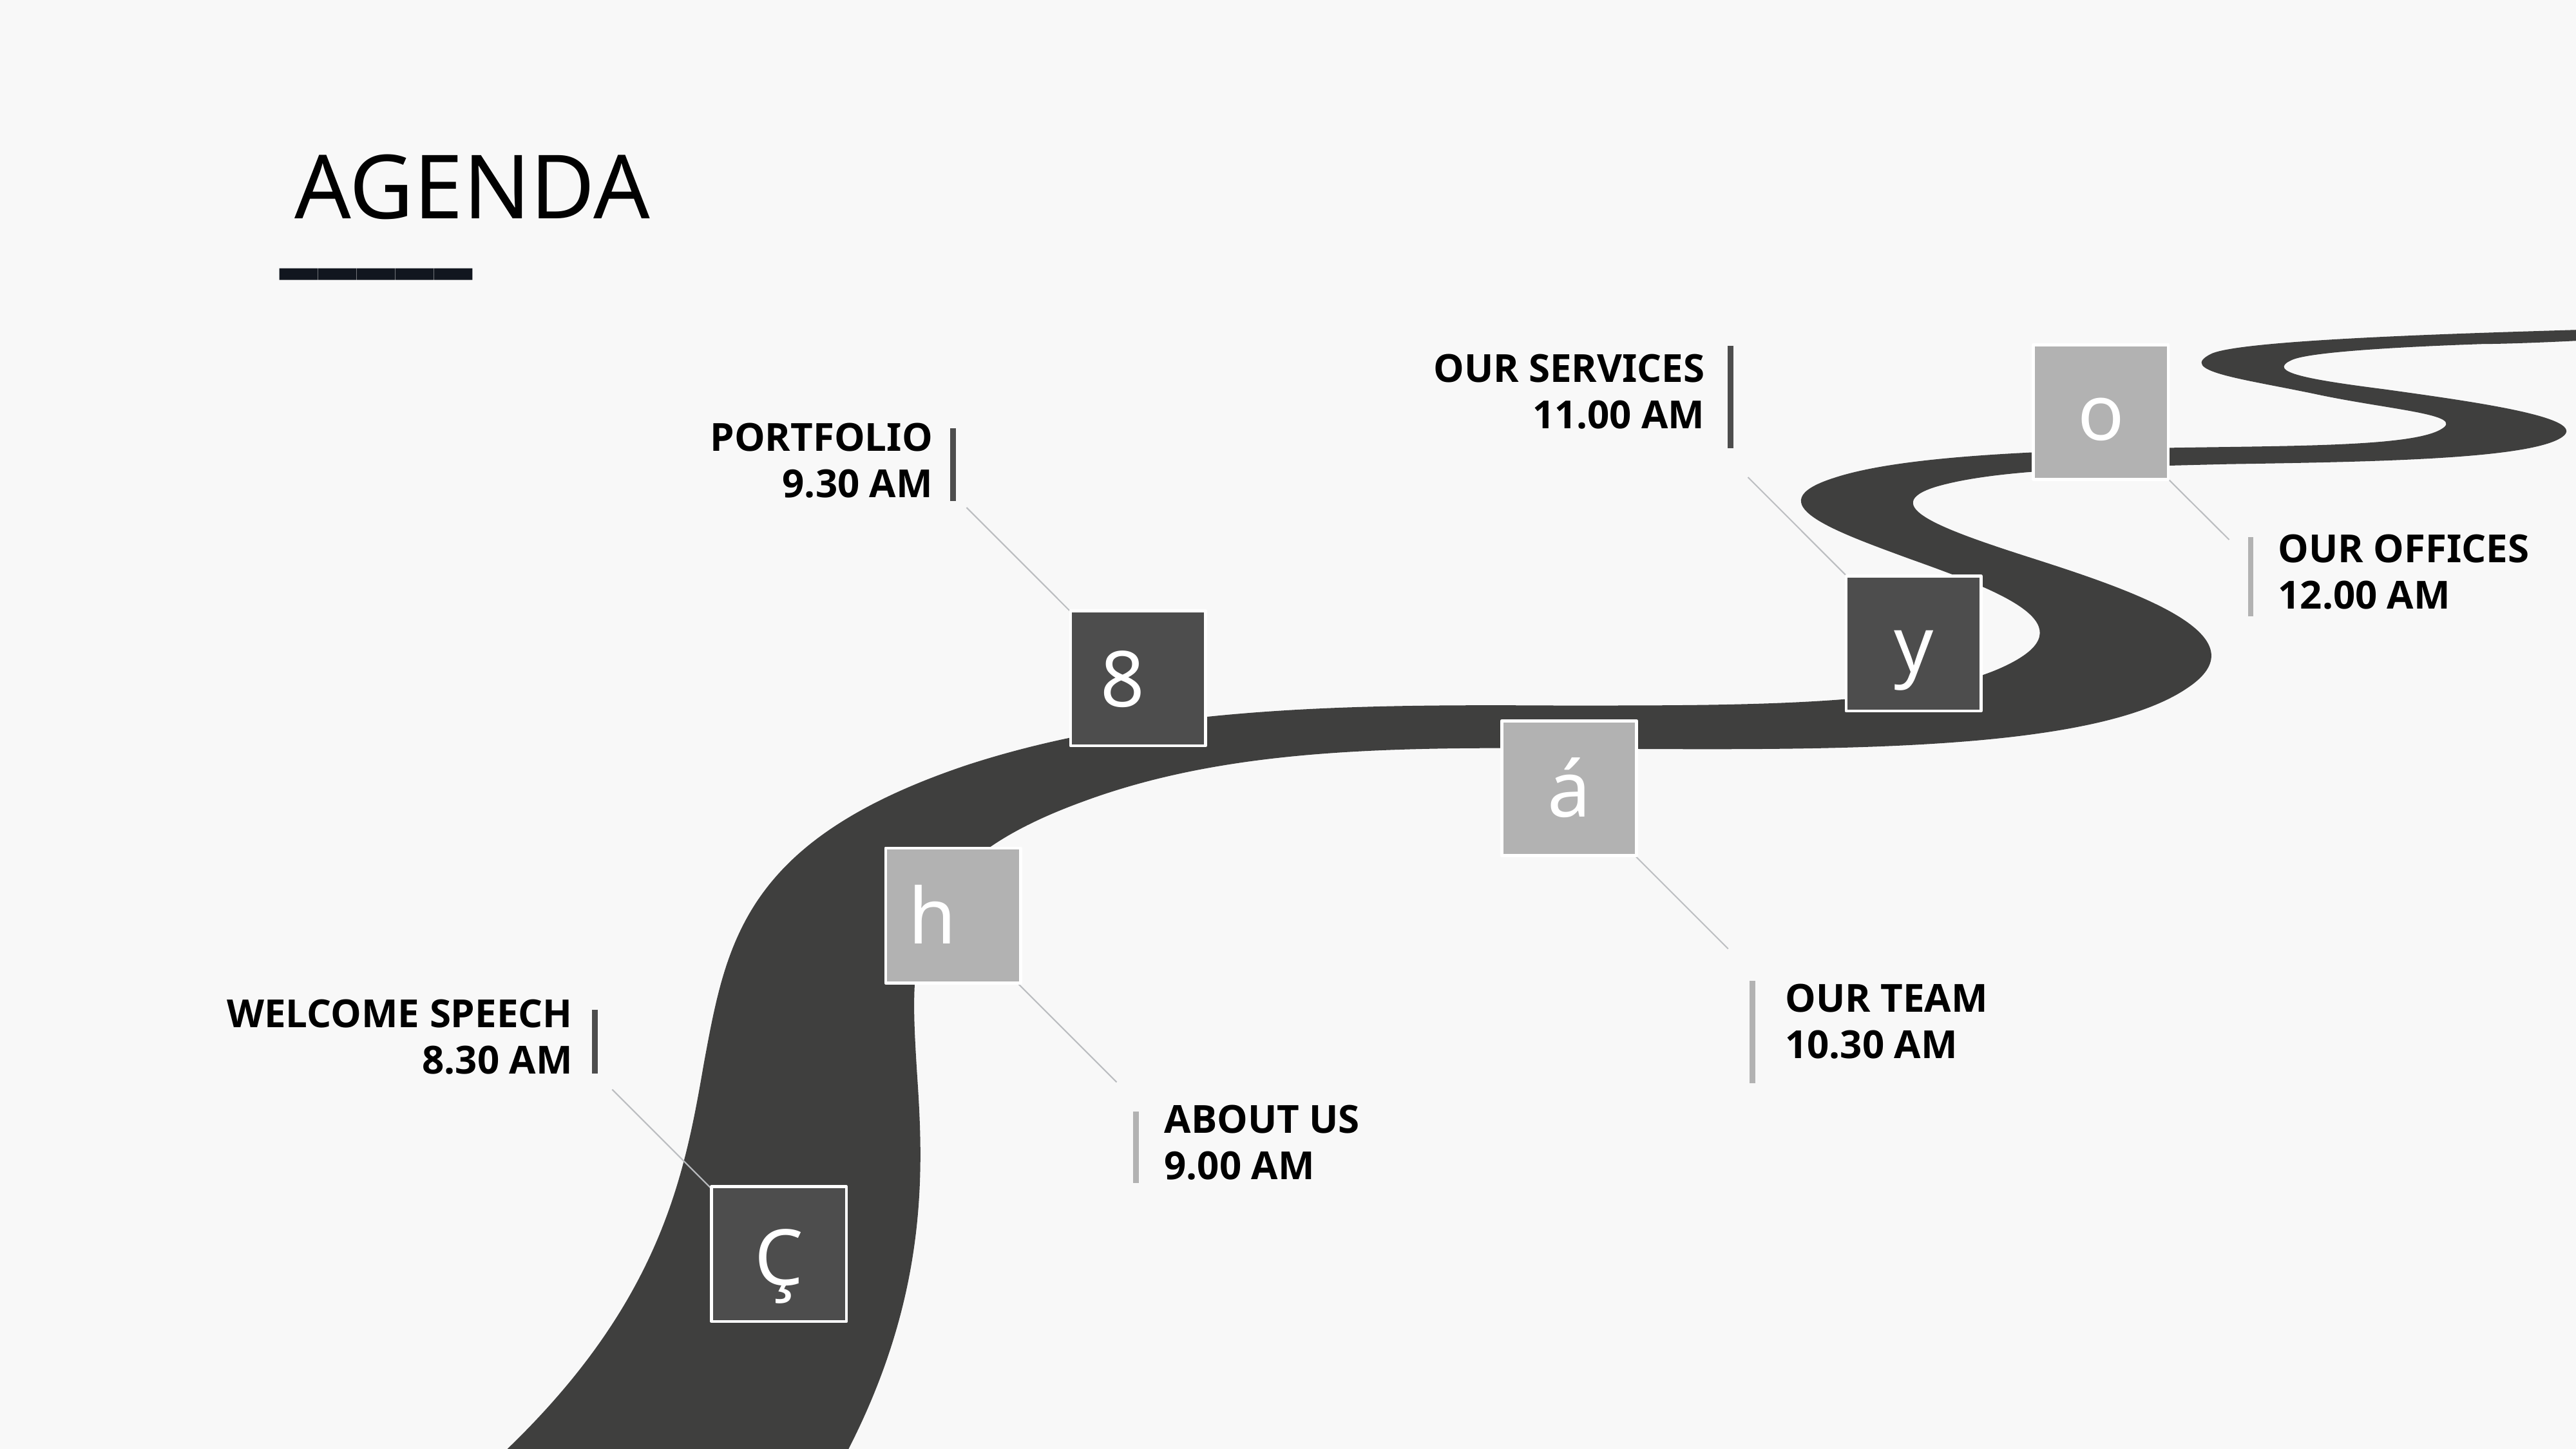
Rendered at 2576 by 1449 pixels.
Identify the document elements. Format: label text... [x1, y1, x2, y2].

text_box AGENDA [285, 126, 660, 242]
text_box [2074, 384, 2229, 540]
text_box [1748, 477, 1914, 643]
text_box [612, 1089, 779, 1256]
picture [204, 328, 2576, 1449]
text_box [279, 268, 473, 280]
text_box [966, 507, 1138, 679]
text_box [1569, 790, 1728, 949]
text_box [953, 918, 1117, 1083]
